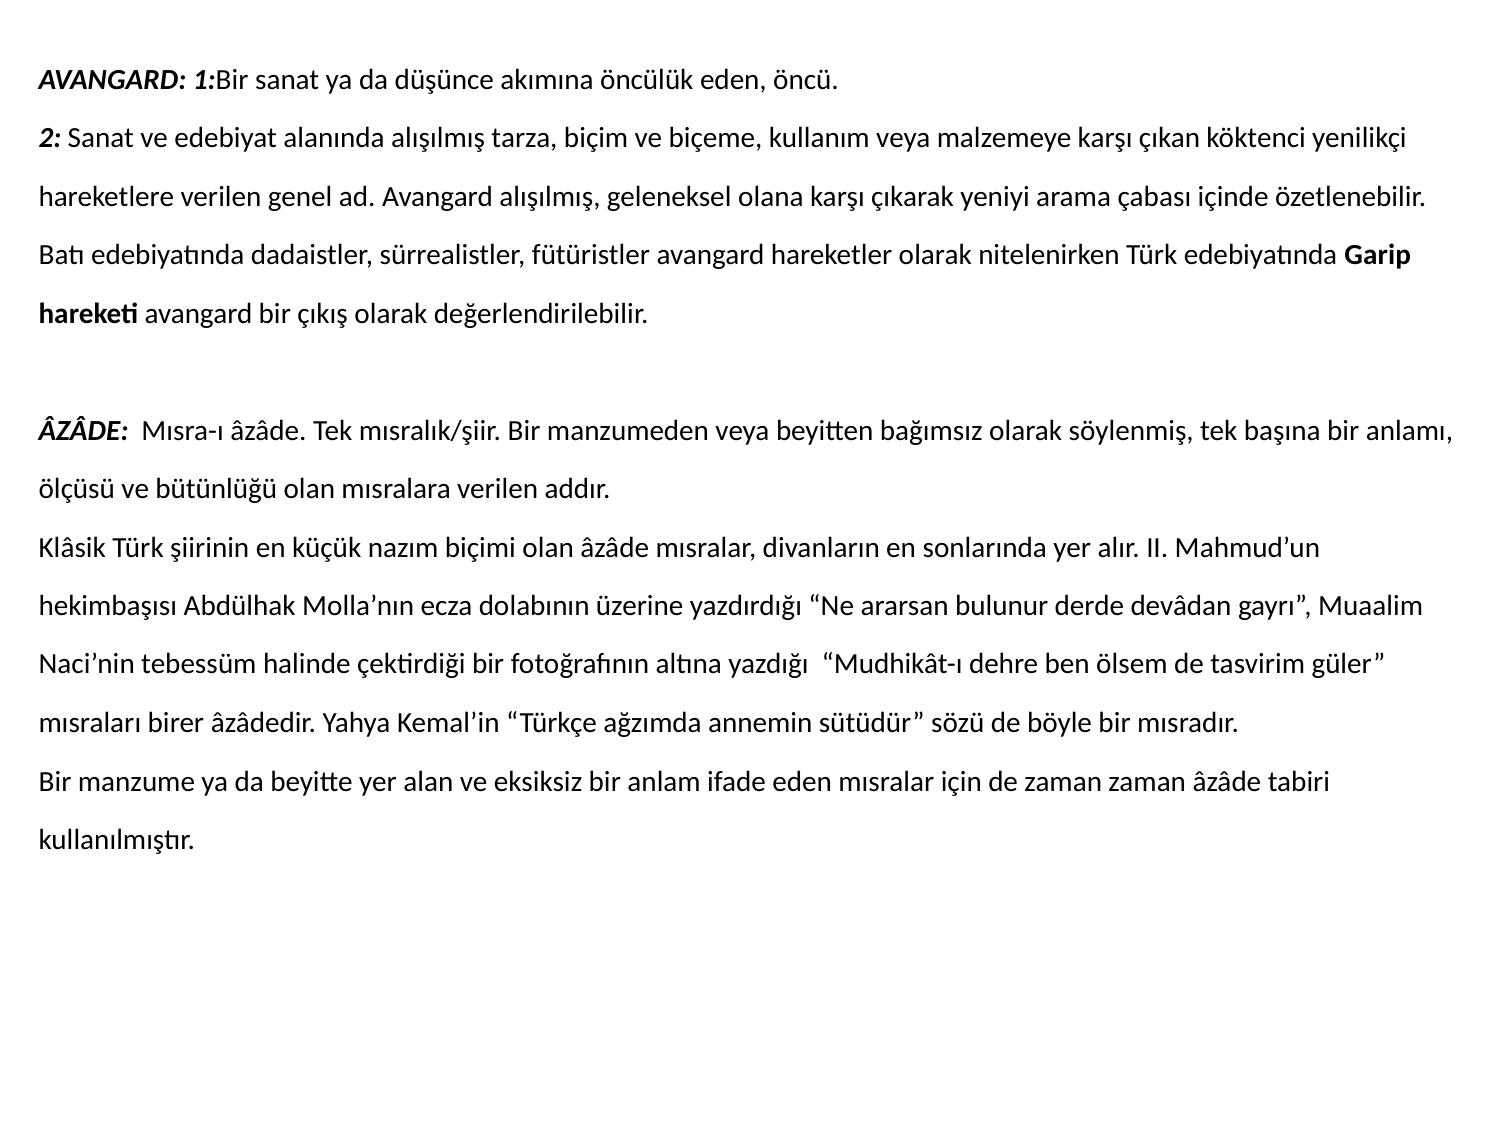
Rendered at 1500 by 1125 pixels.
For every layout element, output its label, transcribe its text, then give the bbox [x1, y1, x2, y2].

list AVANGARD: 1:Bir sanat ya da düşünce akımına öncülük eden, öncü. 2: Sanat ve edebiyat alanında alışılmış tarza, biçim ve biçeme, kullanım veya malzemeye karşı çıkan köktenci yenilikçi hareketlere verilen genel ad. Avangard alışılmış, geleneksel olana karşı çıkarak yeniyi arama çabası içinde özetlenebilir. Batı edebiyatında dadaistler, sürrealistler, fütüristler avangard hareketler olarak nitelenirken Türk edebiyatında Garip hareketi avangard bir çıkış olarak değerlendirilebilir. ÂZÂDE: Mısra-ı âzâde. Tek mısralık/şiir. Bir manzumeden veya beyitten bağımsız olarak söylenmiş, tek başına bir anlamı, ölçüsü ve bütünlüğü olan mısralara verilen addır. Klâsik Türk şiirinin en küçük nazım biçimi olan âzâde mısralar, divanların en sonlarında yer alır. II. Mahmud’un hekimbaşısı Abdülhak Molla’nın ecza dolabının üzerine yazdırdığı “Ne ararsan bulunur derde devâdan gayrı”, Muaalim Naci’nin tebessüm halinde çektirdiği bir fotoğrafının altına yazdığı “Mudhikât-ı dehre ben ölsem de tasvirim güler” mısraları birer âzâdedir. Yahya Kemal’in “Türkçe ağzımda annemin sütüdür” sözü de böyle bir mısradır. Bir manzume ya da beyitte yer alan ve eksiksiz bir anlam ifade eden mısralar için de zaman zaman âzâde tabiri kullanılmıştır. [23, 35, 1477, 1008]
